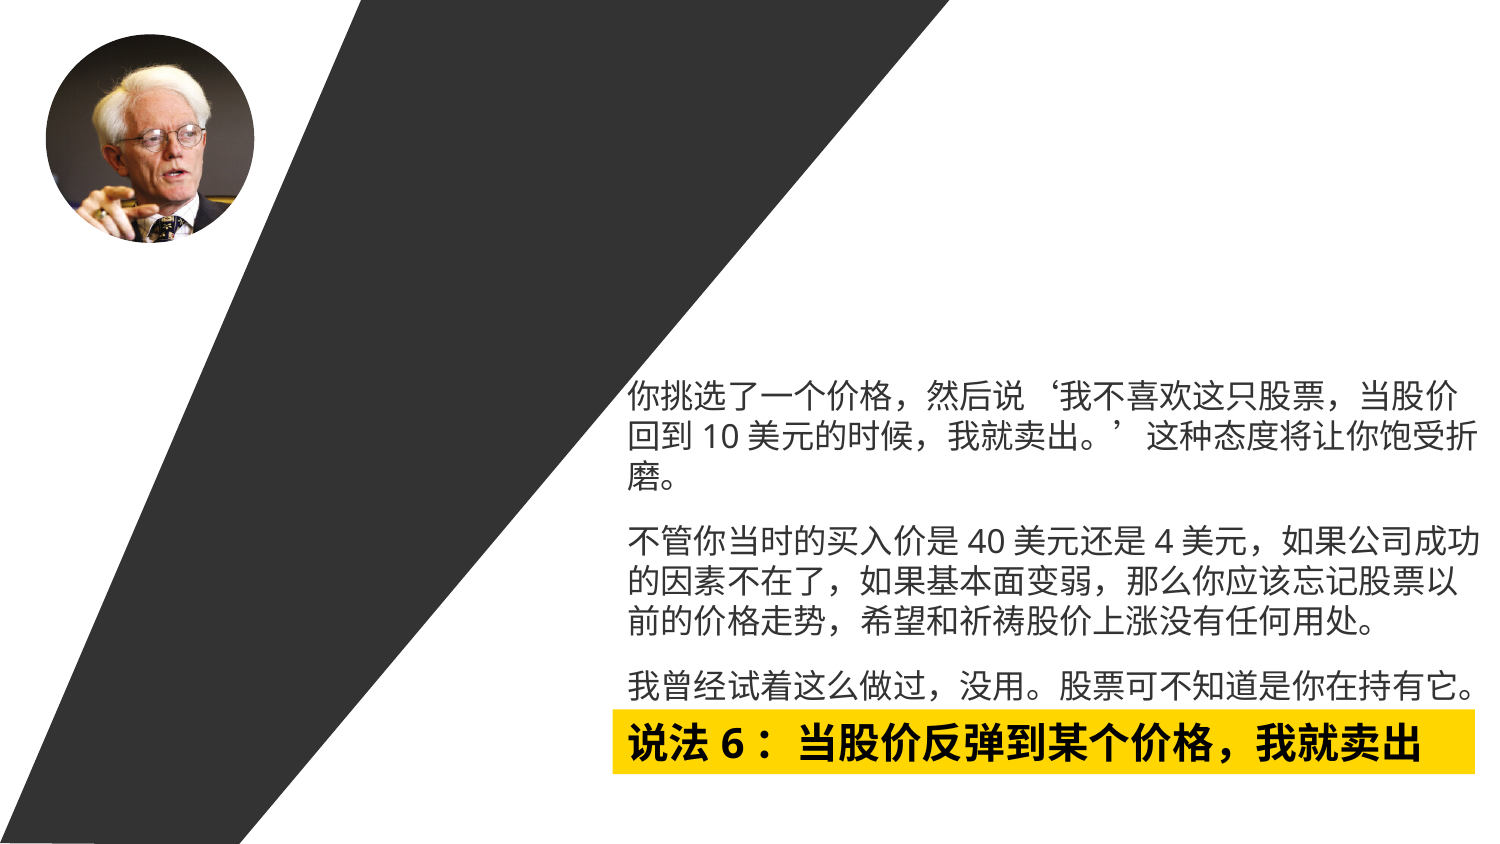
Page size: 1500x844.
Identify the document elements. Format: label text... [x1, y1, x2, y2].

text_box 你挑选了一个价格，然后说‘我不喜欢这只股票，当股价回到10美元的时候，我就卖出。’这种态度将让你饱受折磨。 不管你当时的买入价是40美元还是4美元，如果公司成功的因素不在了，如果基本面变弱，那么你应该忘记股票以前的价格走势，希望和祈祷股价上涨没有任何用处。 我曾经试着这么做过，没用。股票可不知道是你在持有它。 [610, 369, 1500, 711]
text_box [0, 0, 952, 844]
text_box 说法6：当股价反弹到某个价格，我就卖出 [612, 711, 1475, 775]
picture [45, 34, 255, 244]
